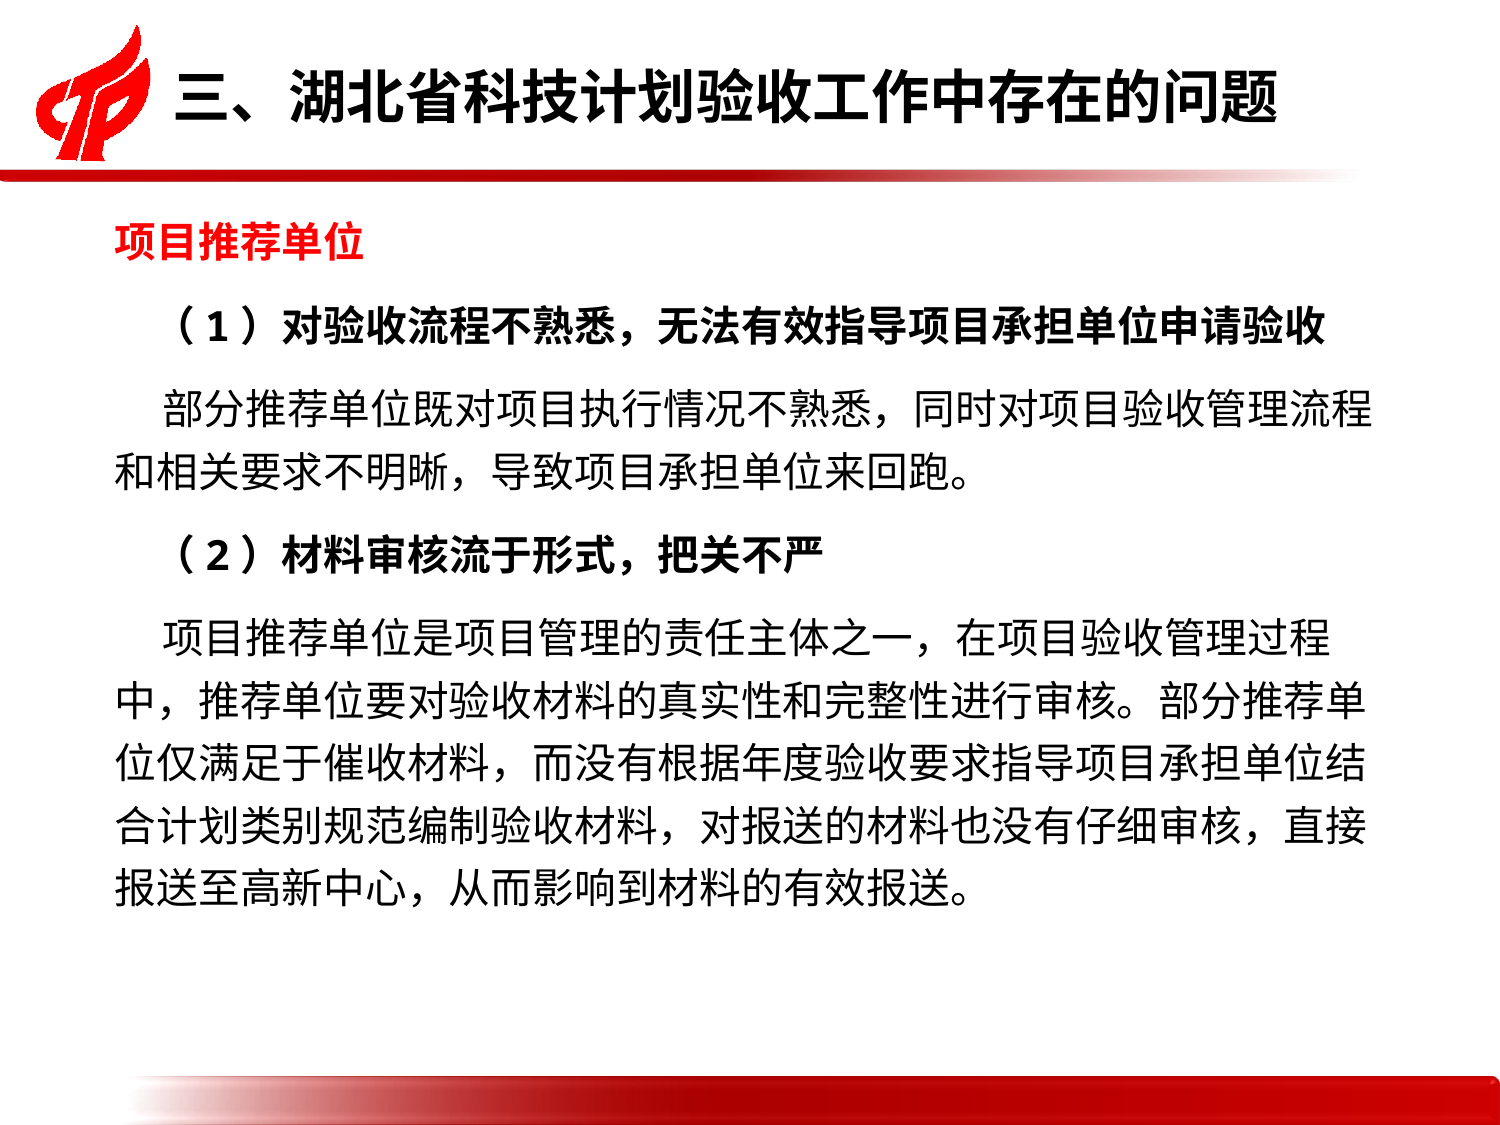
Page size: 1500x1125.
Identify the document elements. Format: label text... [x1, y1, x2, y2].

picture [11, 23, 164, 165]
text_box 三、湖北省科技计划验收工作中存在的问题 [164, 65, 1345, 142]
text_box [0, 1074, 1500, 1125]
list 项目推荐单位 （1）对验收流程不熟悉，无法有效指导项目承担单位申请验收 部分推荐单位既对项目执行情况不熟悉，同时对项目验收管理流程和相关要求不明晰，导致项目承担单位来回跑。 （2）材料审核流于形式，把关不严 项目推荐单位是项目管理的责任主体之一，在项目验收管理过程中，推荐单位要对验收材料的真实性和完整性进行审核。部分推荐单位仅满足于催收材料，而没有根据年度验收要求指导项目承担单位结合计划类别规范编制验收材料，对报送的材料也没有仔细审核，直接报送至高新中心，从而影响到材料的有效报送。 [99, 213, 1389, 964]
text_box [0, 169, 1498, 182]
